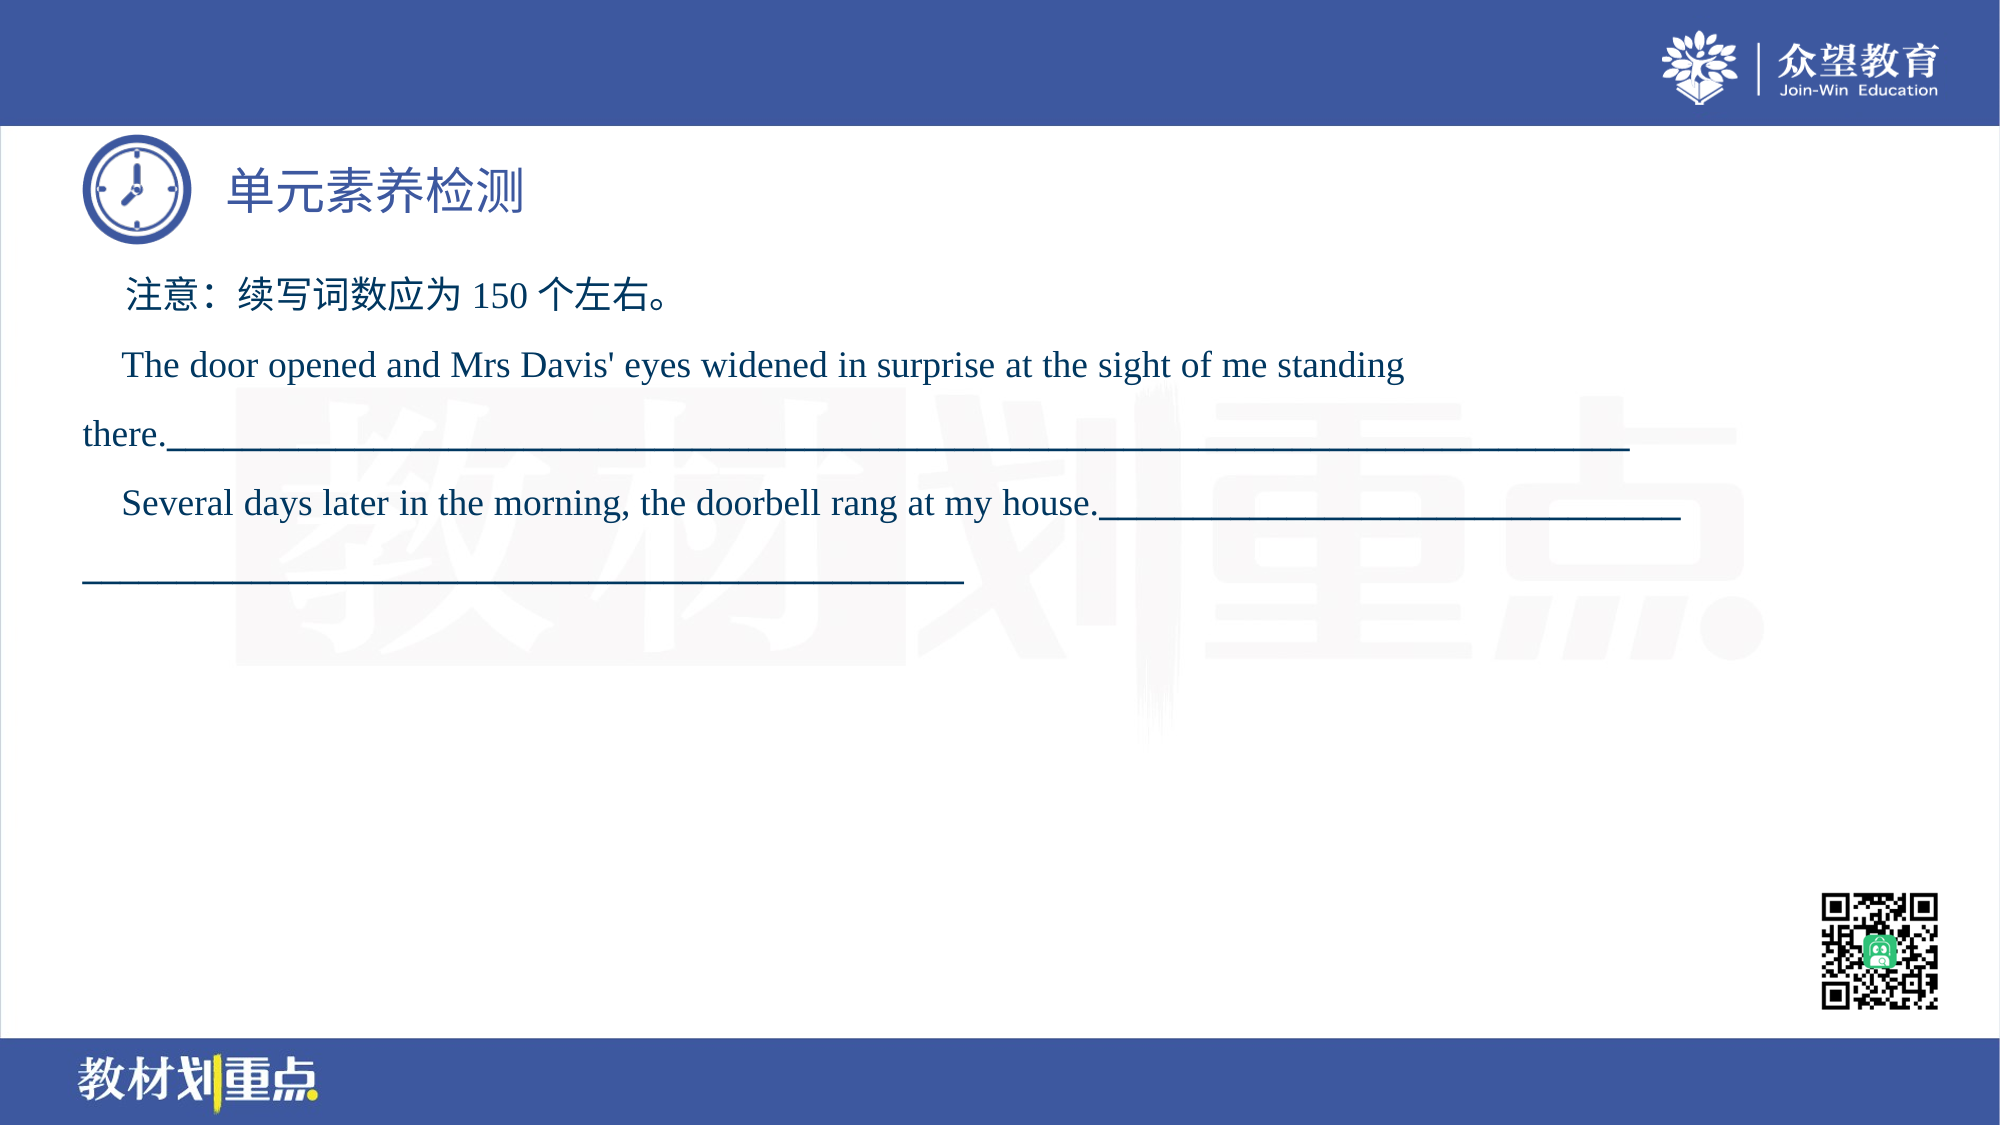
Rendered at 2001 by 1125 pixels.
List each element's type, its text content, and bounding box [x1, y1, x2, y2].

picture [0, 0, 2000, 1125]
text_box 注意：续写词数应为150个左右。 The door opened and Mrs Davis' eyes widened in surprise at the sight of me standing there.______________________________________________________________________________ Several days later in the morning, the doorbell rang at my house._______________________________ _______________________________________________ [82, 247, 1817, 581]
